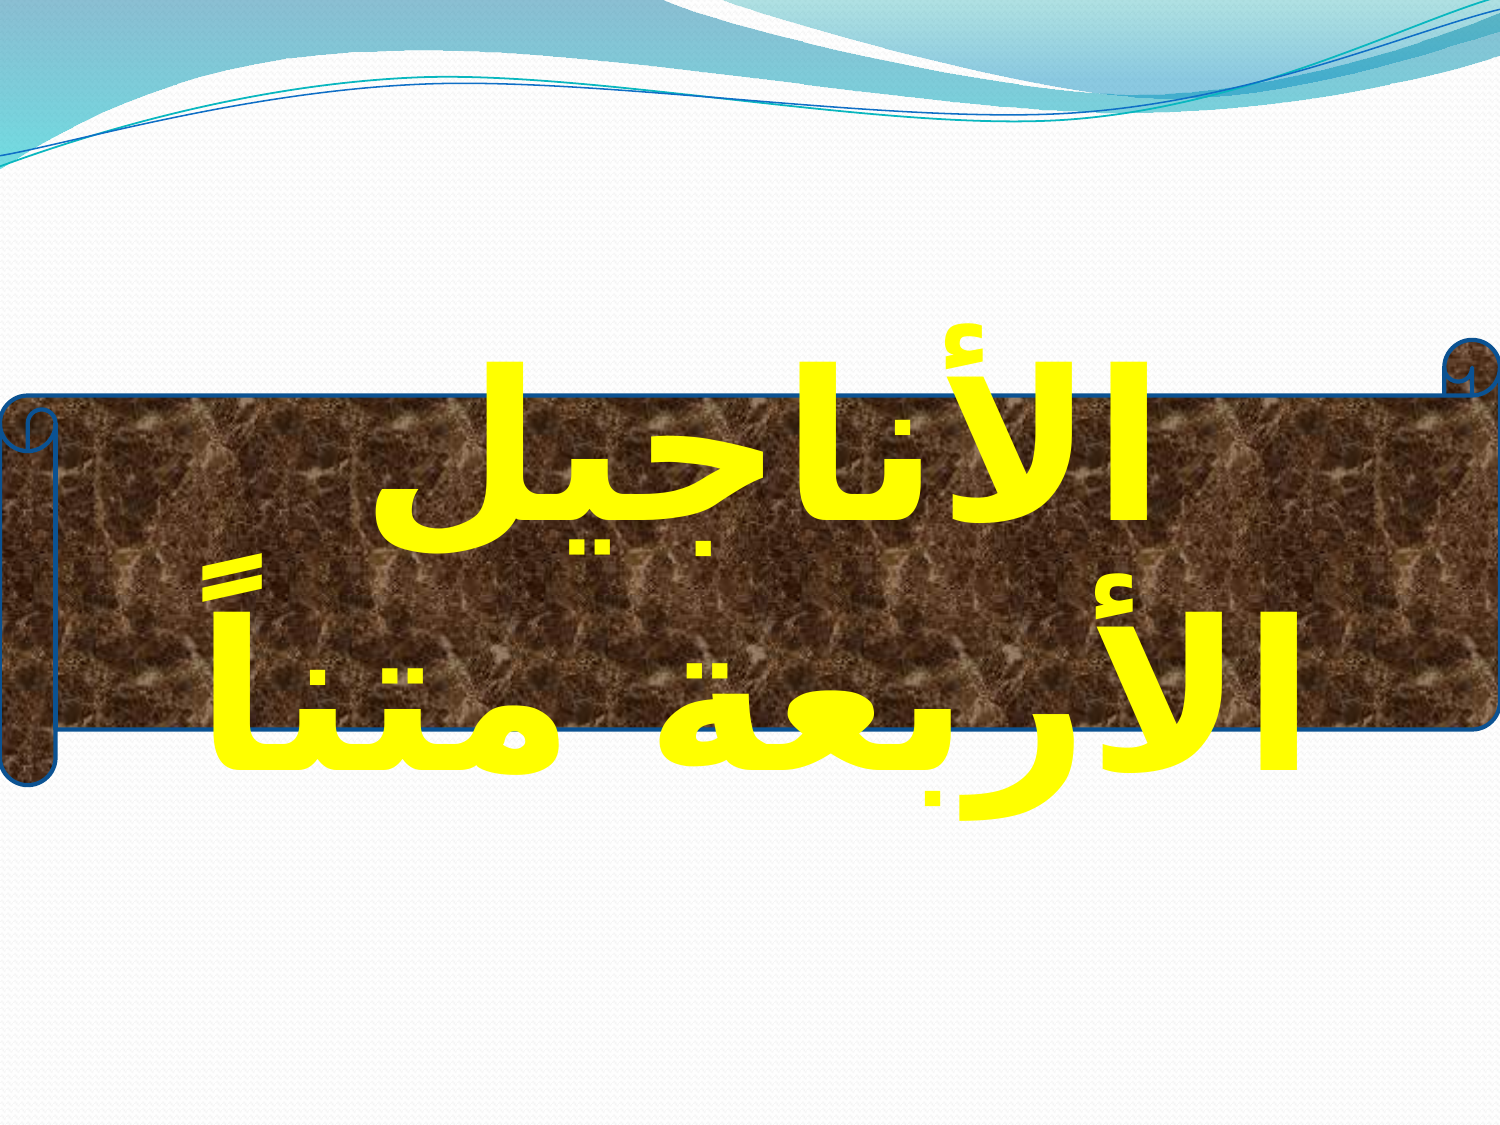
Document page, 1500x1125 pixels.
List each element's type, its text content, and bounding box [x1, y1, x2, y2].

text_box الأناجيل الأربعة متناً [0, 337, 1500, 788]
